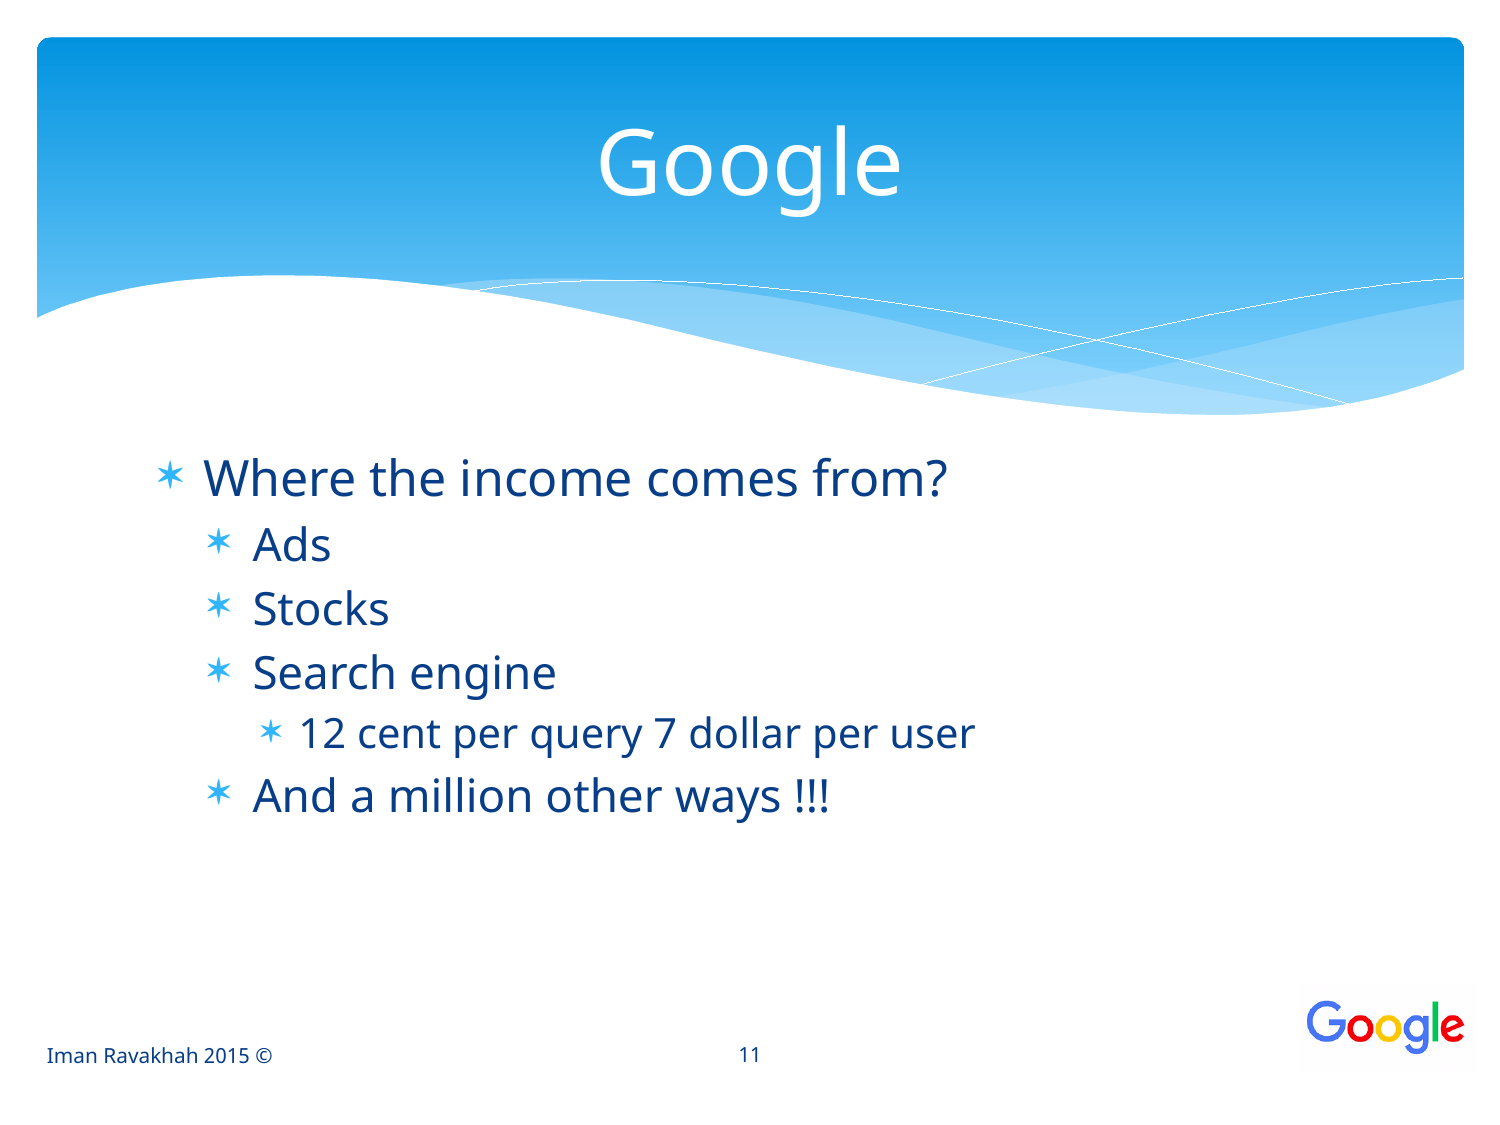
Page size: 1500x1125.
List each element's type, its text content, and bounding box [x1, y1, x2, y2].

footer © 2015 Iman Ravakhah [31, 1025, 653, 1086]
slide_number 11 [654, 1025, 846, 1086]
title Google [75, 55, 1425, 261]
picture [1298, 962, 1477, 1101]
list Where the income comes from? Ads Stocks Search engine 12 cent per query 7 dollar per user And a million other ways !!! [143, 438, 1359, 1005]
